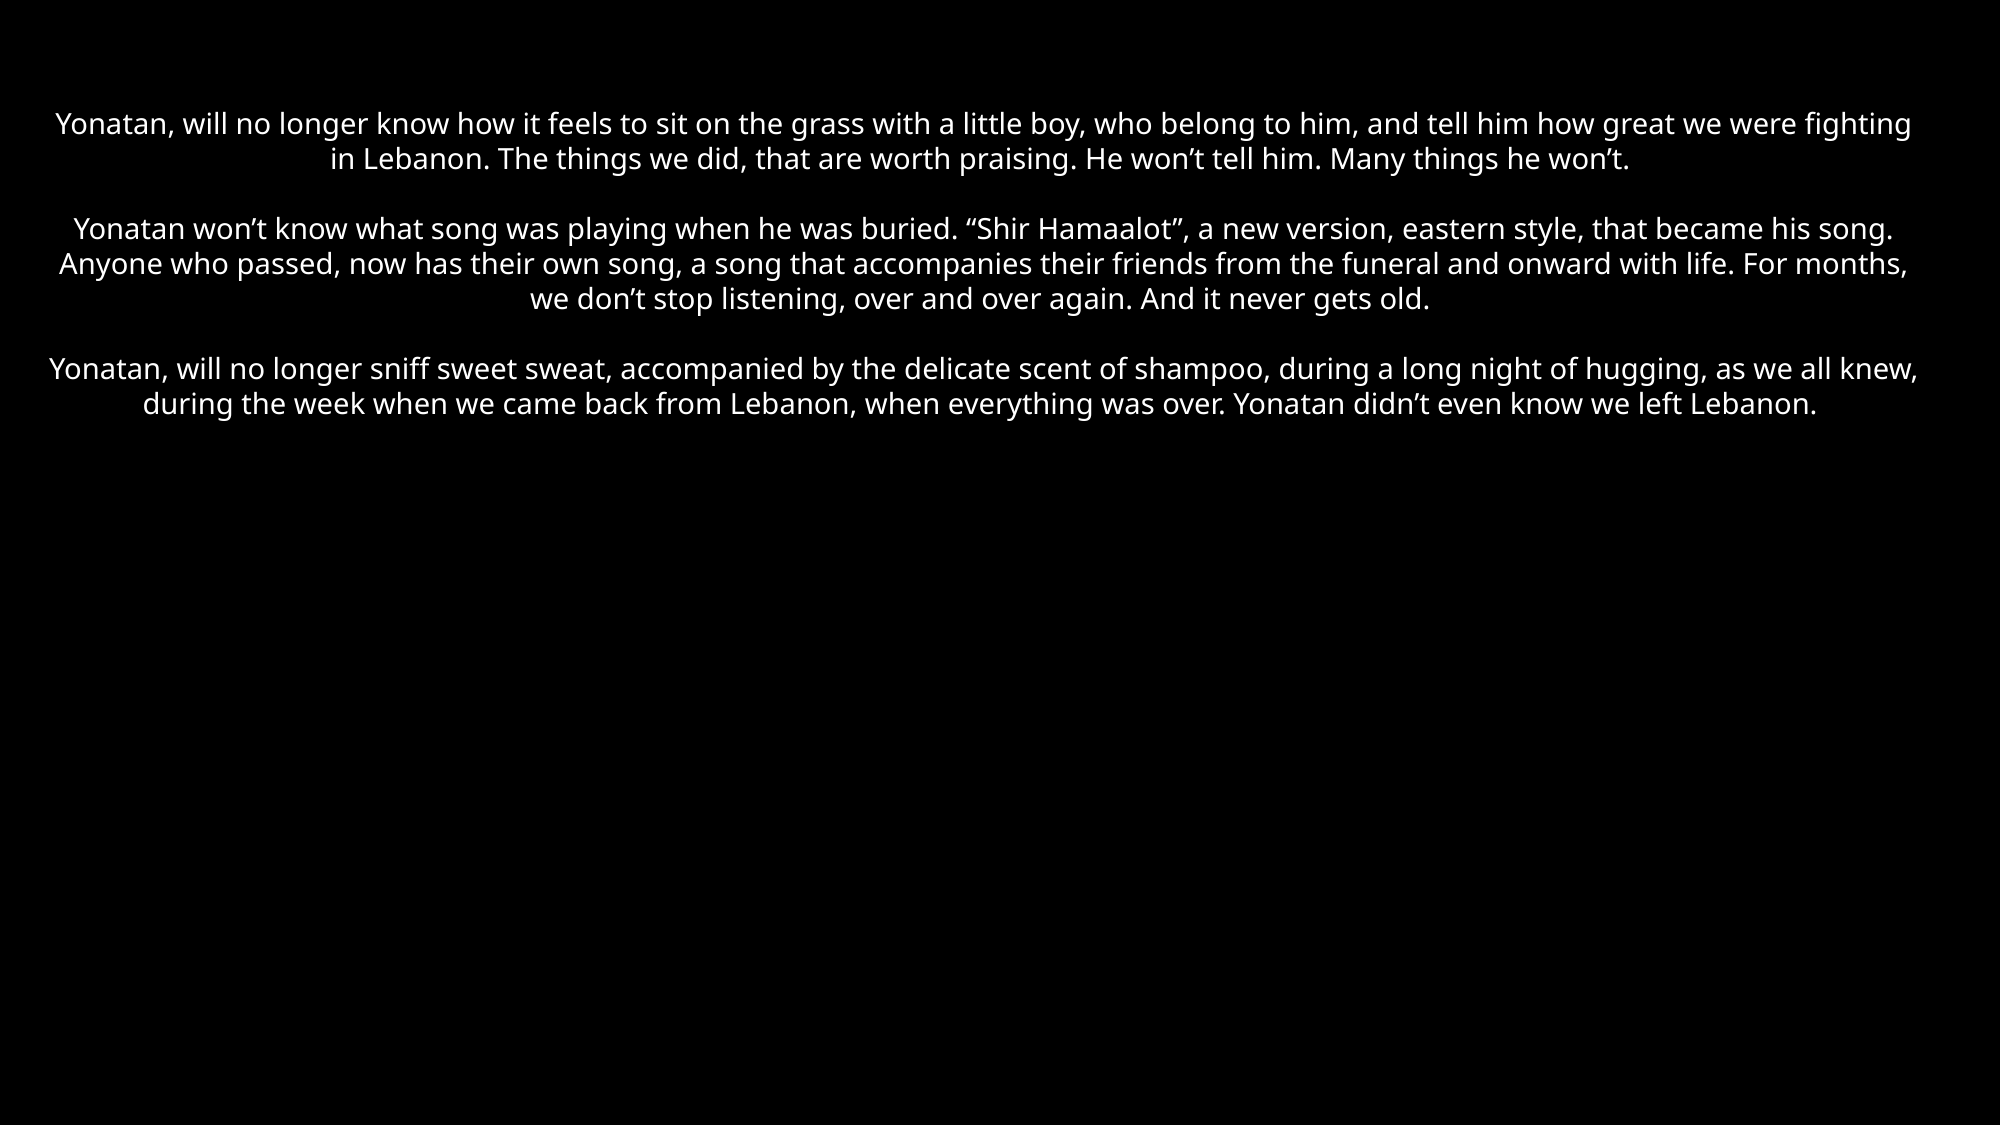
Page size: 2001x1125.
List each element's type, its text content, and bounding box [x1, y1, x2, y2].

text_box Yonatan, will no longer know how it feels to sit on the grass with a little boy, who belong to him, and tell him how great we were fighting in Lebanon. The things we did, that are worth praising. He won’t tell him. Many things he won’t. Yonatan won’t know what song was playing when he was buried. “Shir Hamaalot”, a new version, eastern style, that became his song. Anyone who passed, now has their own song, a song that accompanies their friends from the funeral and onward with life. For months, we don’t stop listening, over and over again. And it never gets old. Yonatan, will no longer sniff sweet sweat, accompanied by the delicate scent of shampoo, during a long night of hugging, as we all knew, during the week when we came back from Lebanon, when everything was over. Yonatan didn’t even know we left Lebanon. [27, 97, 1942, 428]
